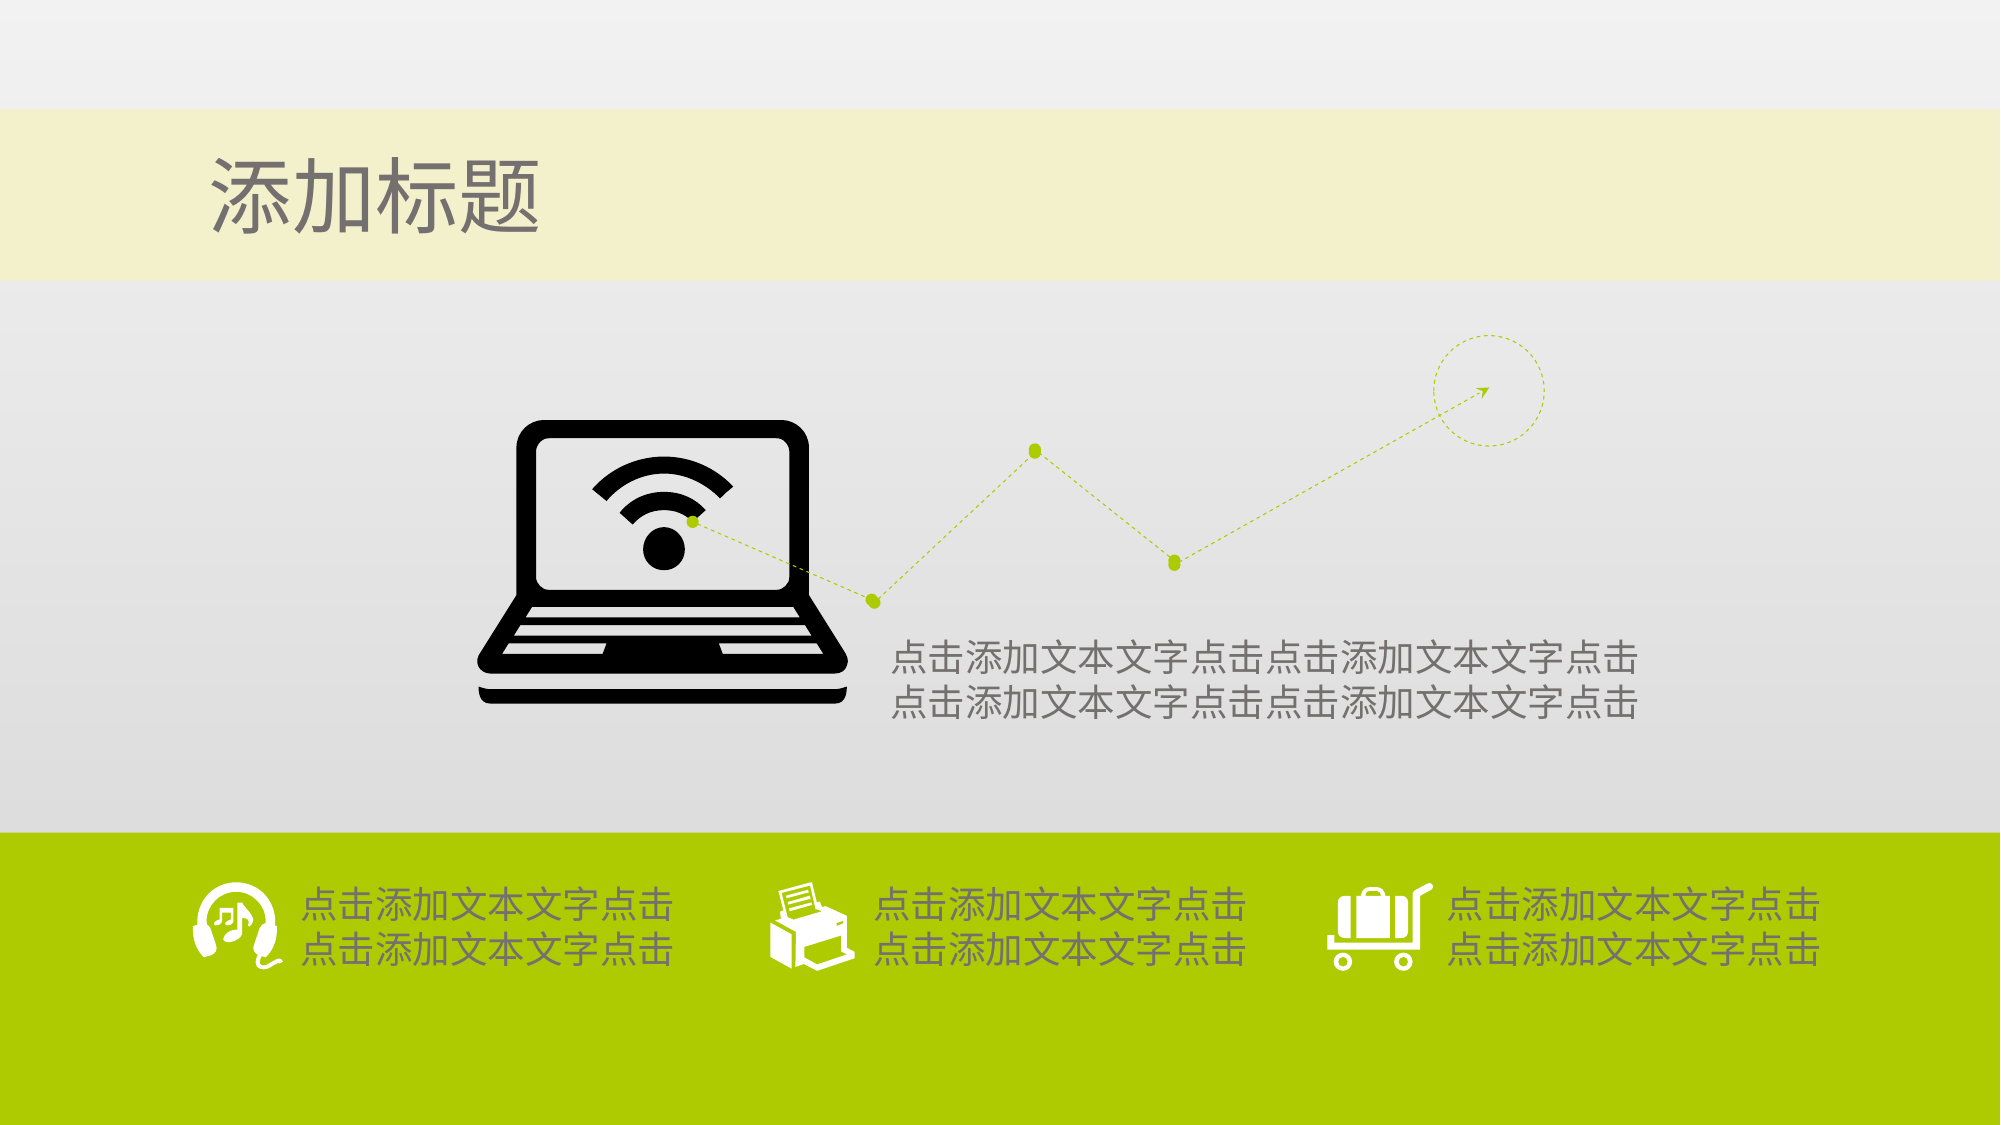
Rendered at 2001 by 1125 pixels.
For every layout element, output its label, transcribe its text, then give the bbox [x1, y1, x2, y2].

text_box [1333, 952, 1353, 971]
text_box [1394, 952, 1413, 971]
text_box [478, 686, 847, 704]
text_box [1433, 335, 1545, 447]
text_box [775, 882, 855, 971]
text_box [686, 515, 703, 529]
text_box [0, 109, 2000, 281]
text_box [1168, 558, 1184, 571]
text_box [868, 595, 882, 609]
text_box 点击添加文本文字点击 点击添加文本文字点击 [285, 873, 690, 979]
text_box [1168, 554, 1181, 562]
text_box [192, 882, 284, 970]
text_box [770, 922, 792, 969]
text_box 点击添加文本文字点击 点击添加文本文字点击 [1431, 873, 1837, 979]
text_box 点击添加文本文字点击 点击添加文本文字点击 [858, 873, 1264, 979]
text_box 点击添加文本文字点击点击添加文本文字点击 点击添加文本文字点击点击添加文本文字点击 [875, 626, 1656, 732]
text_box 添加标题 [194, 137, 557, 252]
text_box [1028, 443, 1043, 456]
text_box [1327, 883, 1434, 950]
text_box [477, 420, 848, 674]
text_box [860, 593, 877, 605]
text_box [0, 832, 2000, 1125]
text_box [1028, 451, 1041, 459]
